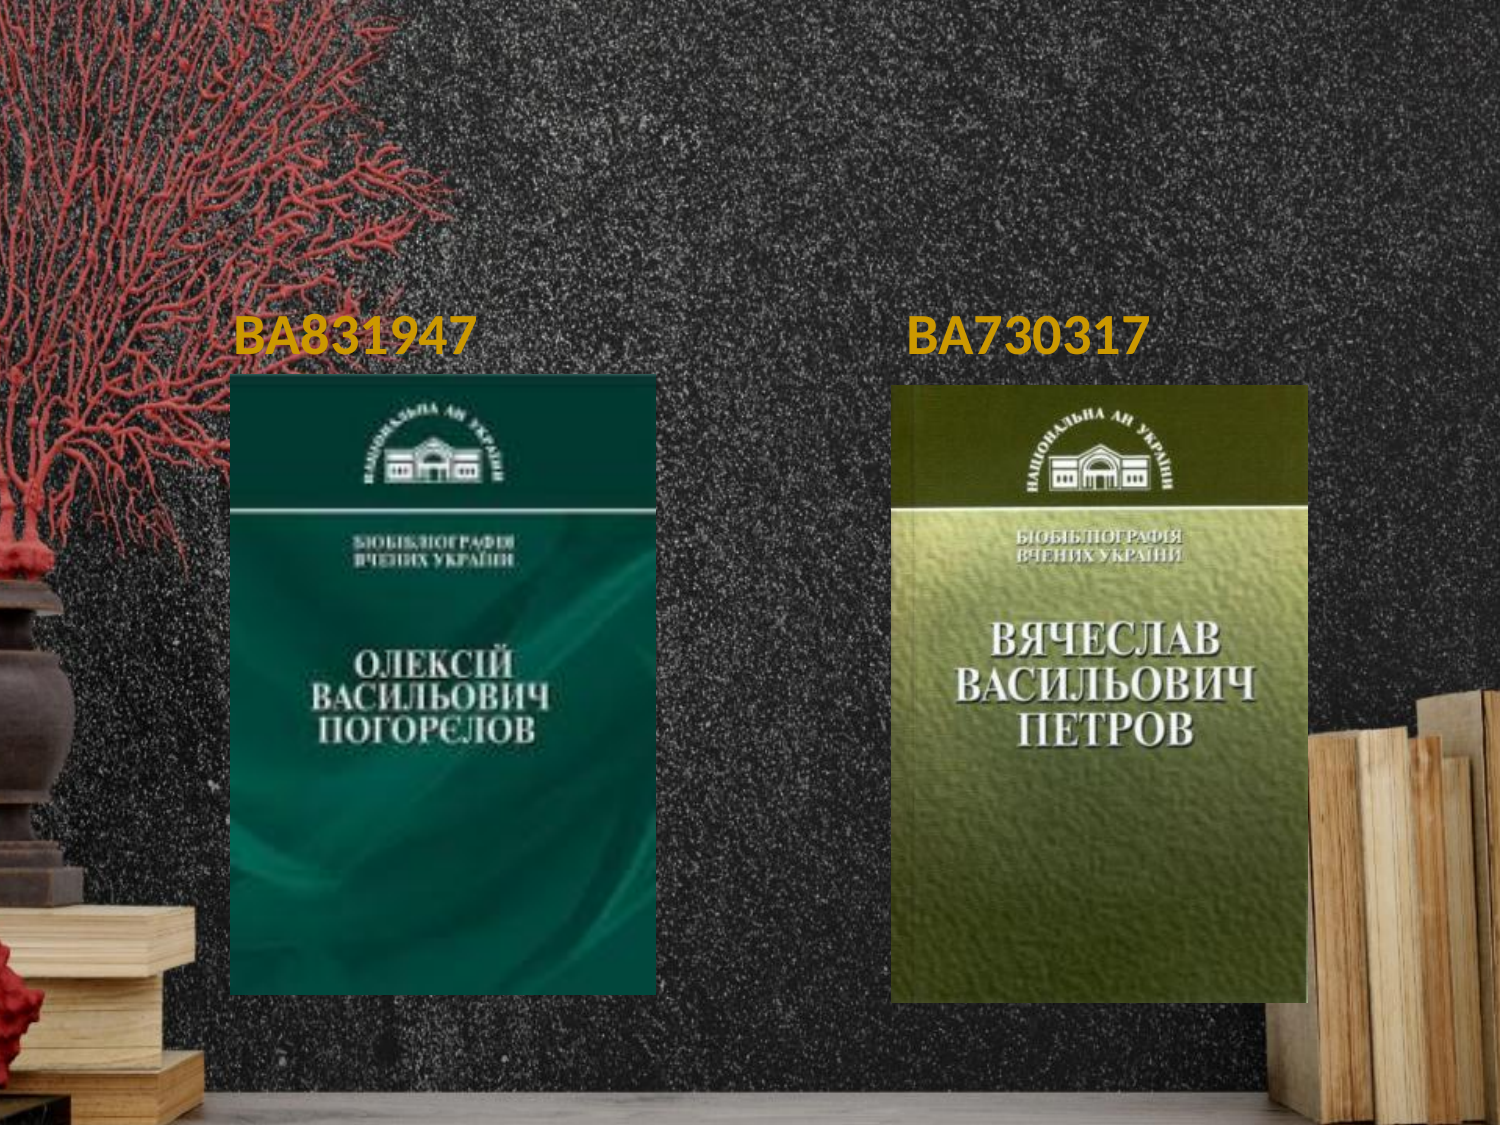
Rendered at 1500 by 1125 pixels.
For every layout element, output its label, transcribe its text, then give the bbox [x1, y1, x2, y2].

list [891, 385, 1308, 1003]
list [230, 375, 656, 995]
picture [0, 0, 1500, 1125]
list ВА730317 [891, 251, 1425, 375]
list ВА831947 [218, 251, 738, 375]
